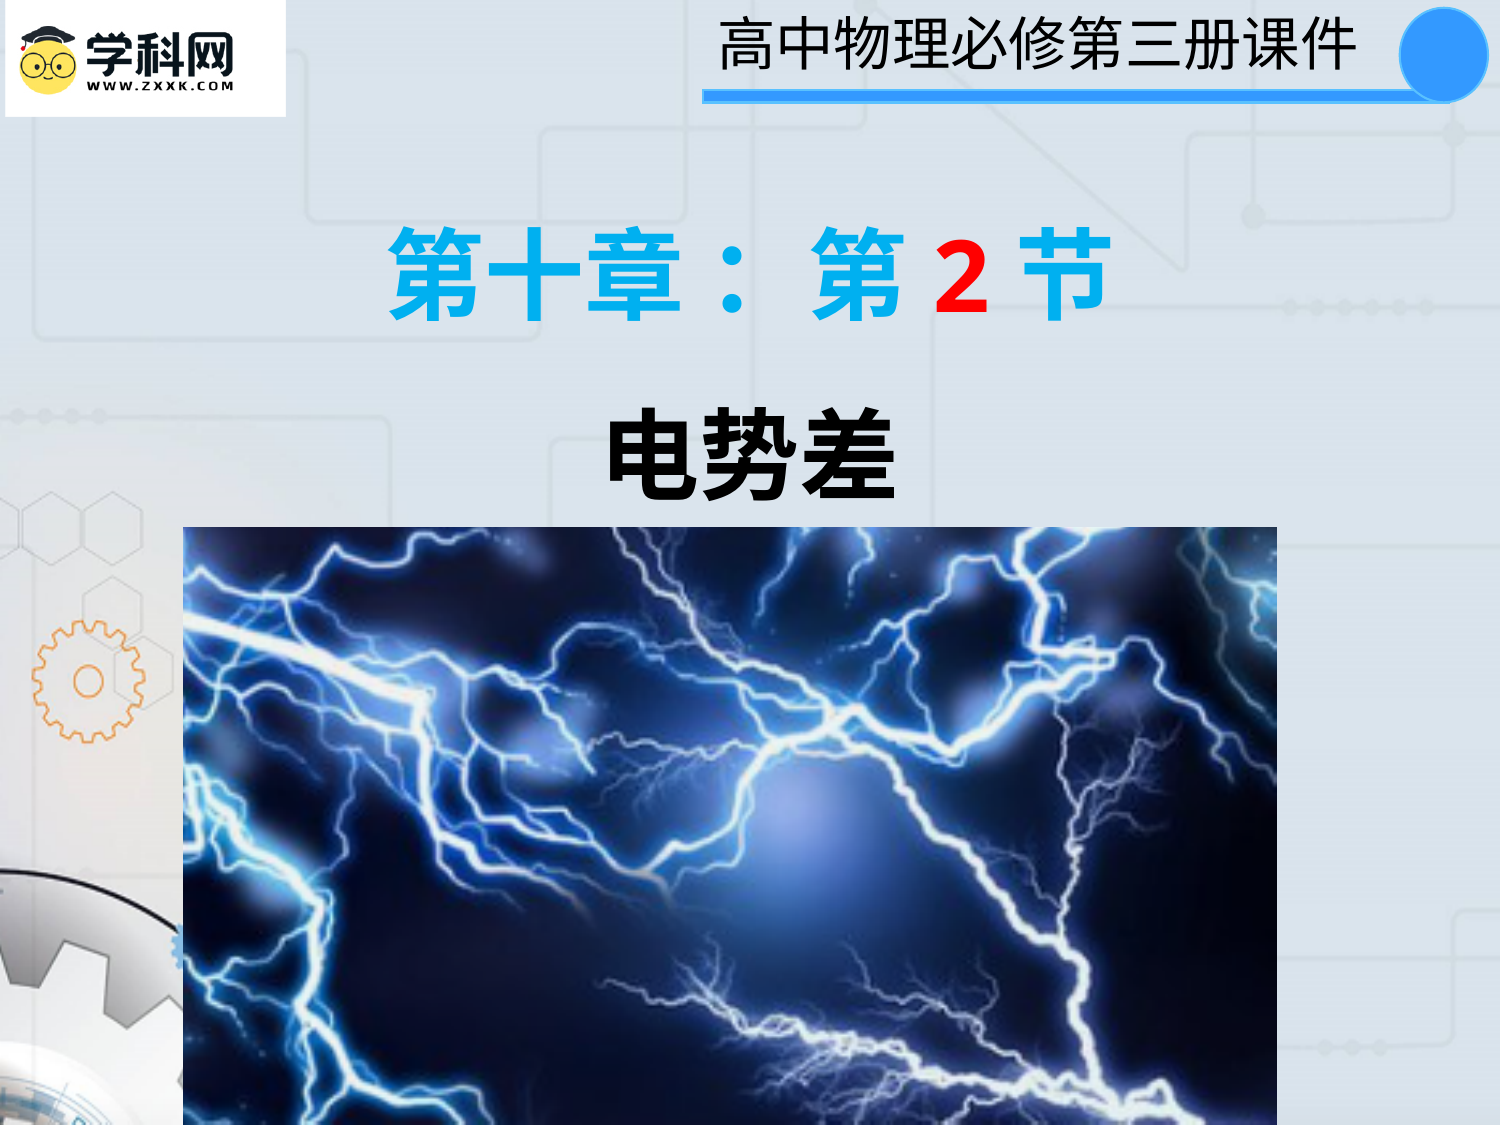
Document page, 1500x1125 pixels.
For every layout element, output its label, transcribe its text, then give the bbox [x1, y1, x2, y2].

picture [0, 0, 1500, 1125]
text_box 第十章 ：第2节 电势差 [171, 172, 1329, 492]
